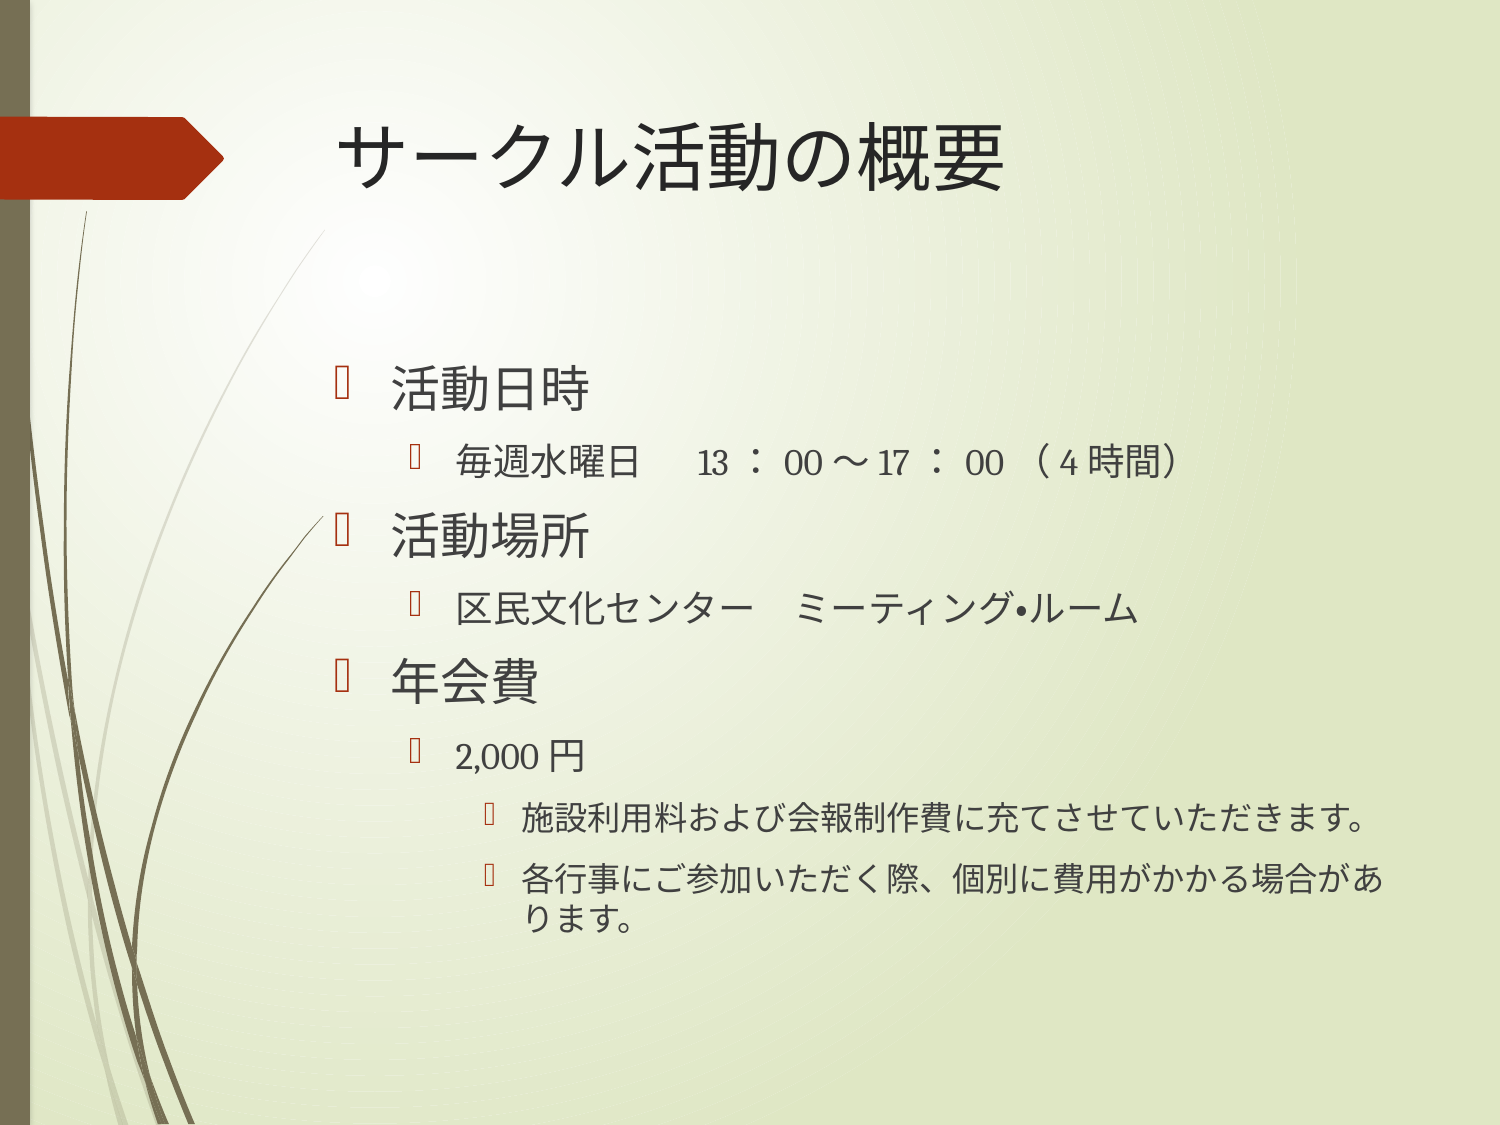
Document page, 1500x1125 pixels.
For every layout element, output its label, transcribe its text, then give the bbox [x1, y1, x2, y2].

title サークル活動の概要 [319, 102, 1400, 313]
list 活動日時 毎週水曜日 13：00～17：00（4時間） 活動場所 区民文化センター ミーティング・ルーム 年会費 2,000円 施設利用料および会報制作費に充てさせていただきます。 各行事にご参加いただく際、個別に費用がかかる場合があります。 [318, 350, 1400, 970]
